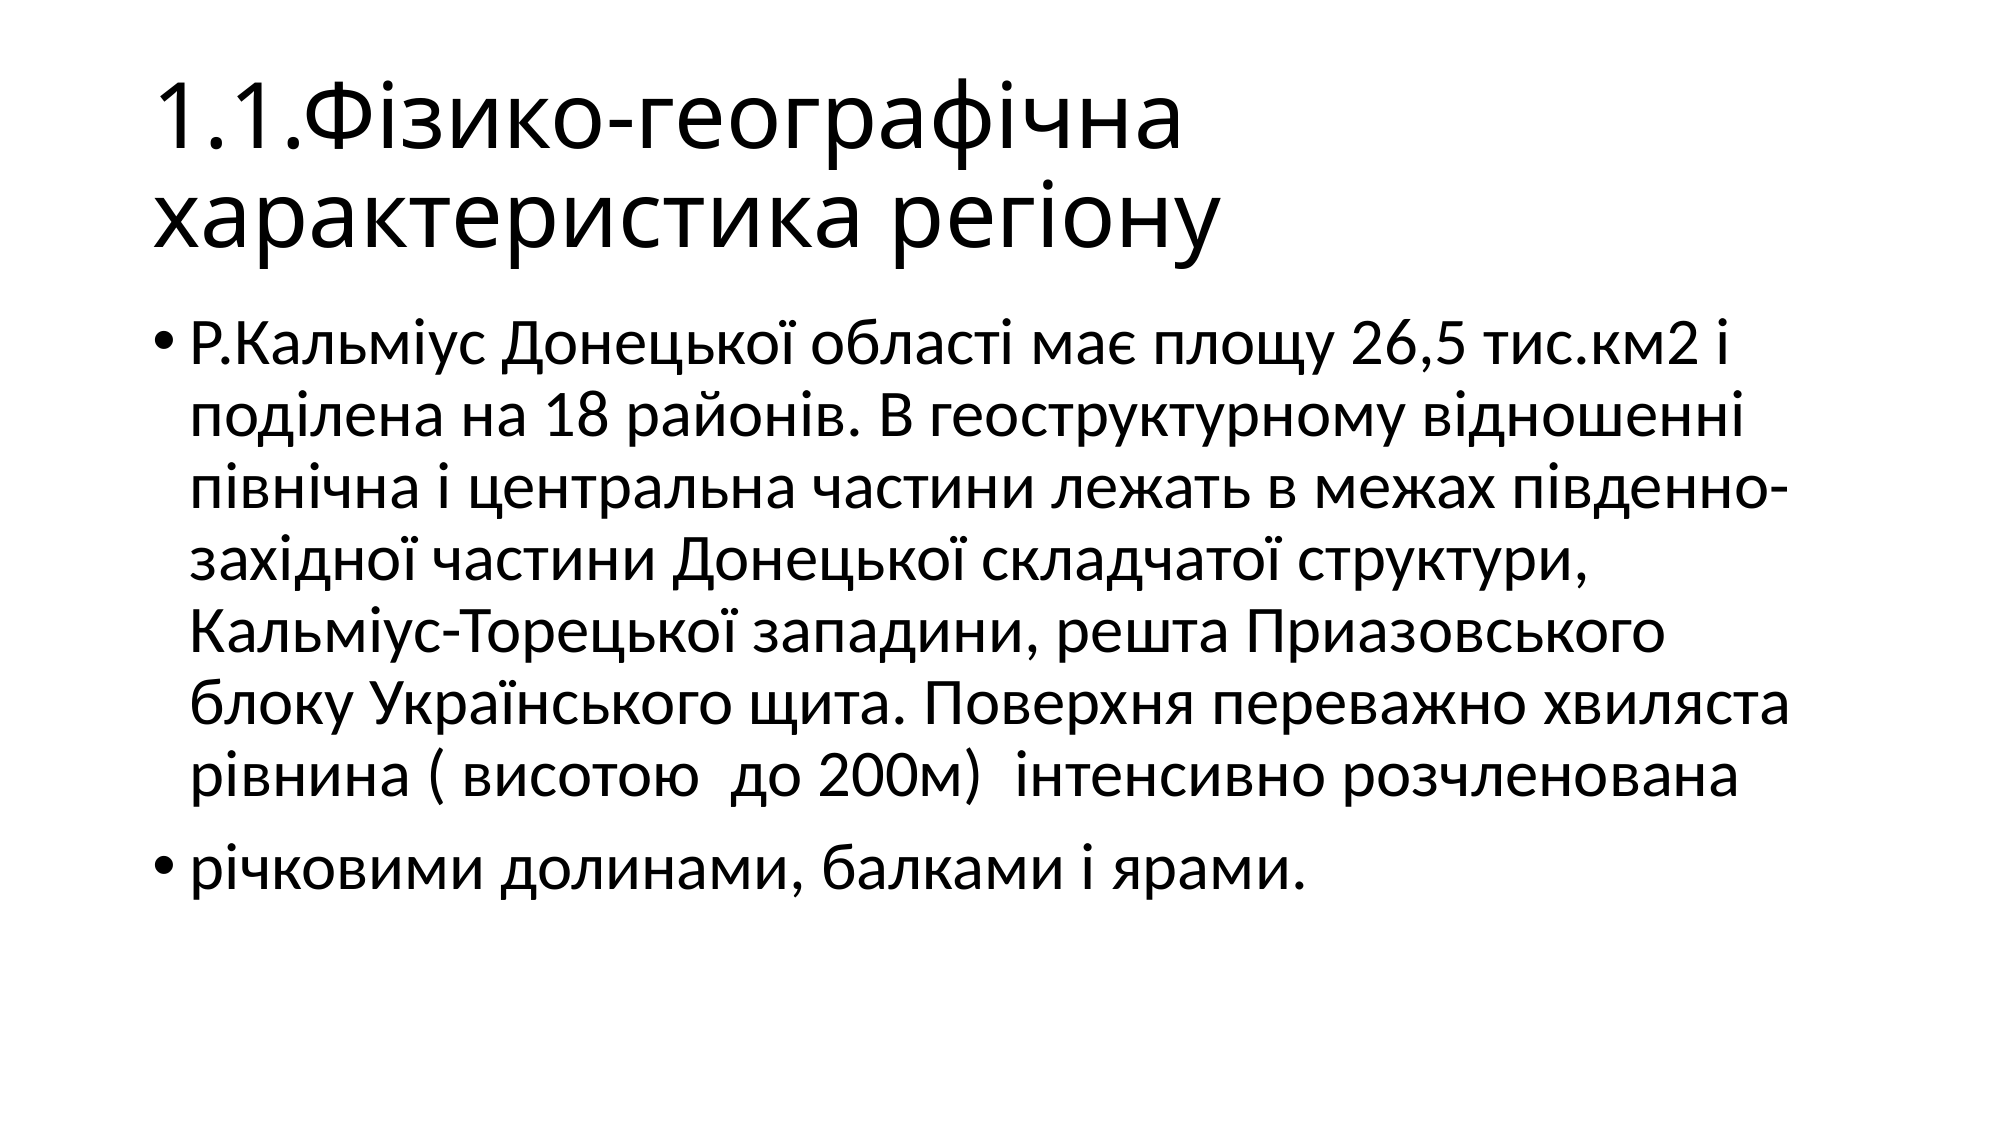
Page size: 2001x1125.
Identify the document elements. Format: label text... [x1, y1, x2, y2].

title 1.1.Фізико-географічна характеристика регіону [137, 59, 1863, 278]
list Р.Кальміус Донецької області має площу 26,5 тис.км2 і поділена на 18 районів. В геоструктурному відношенні північна і центральна частини лежать в межах південно-західної частини Донецької складчатої структури, Кальміус-Торецької западини, решта Приазовського блоку Українського щита. Поверхня переважно хвиляста рівнина ( висотою до 200м) інтенсивно розчленована річковими долинами, балками і ярами. [137, 299, 1863, 1014]
